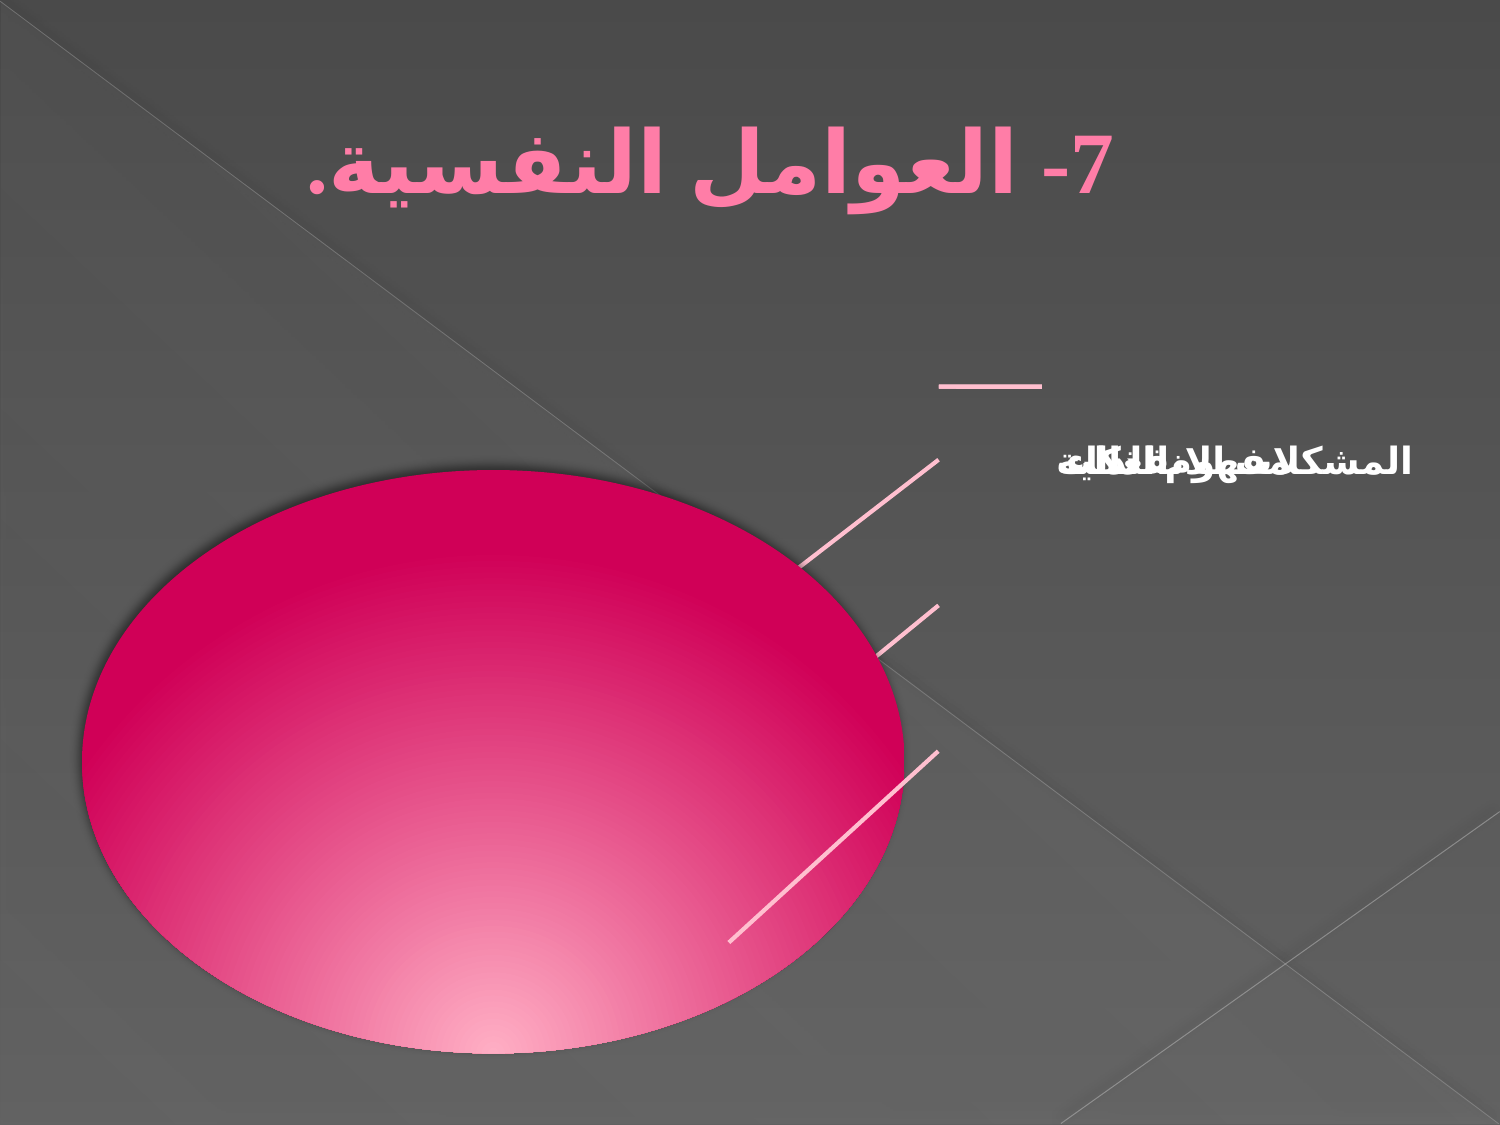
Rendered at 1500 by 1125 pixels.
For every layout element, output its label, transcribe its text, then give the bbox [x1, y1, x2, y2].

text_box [81, 386, 1454, 1054]
title 7- العوامل النفسية. [75, 43, 1425, 274]
